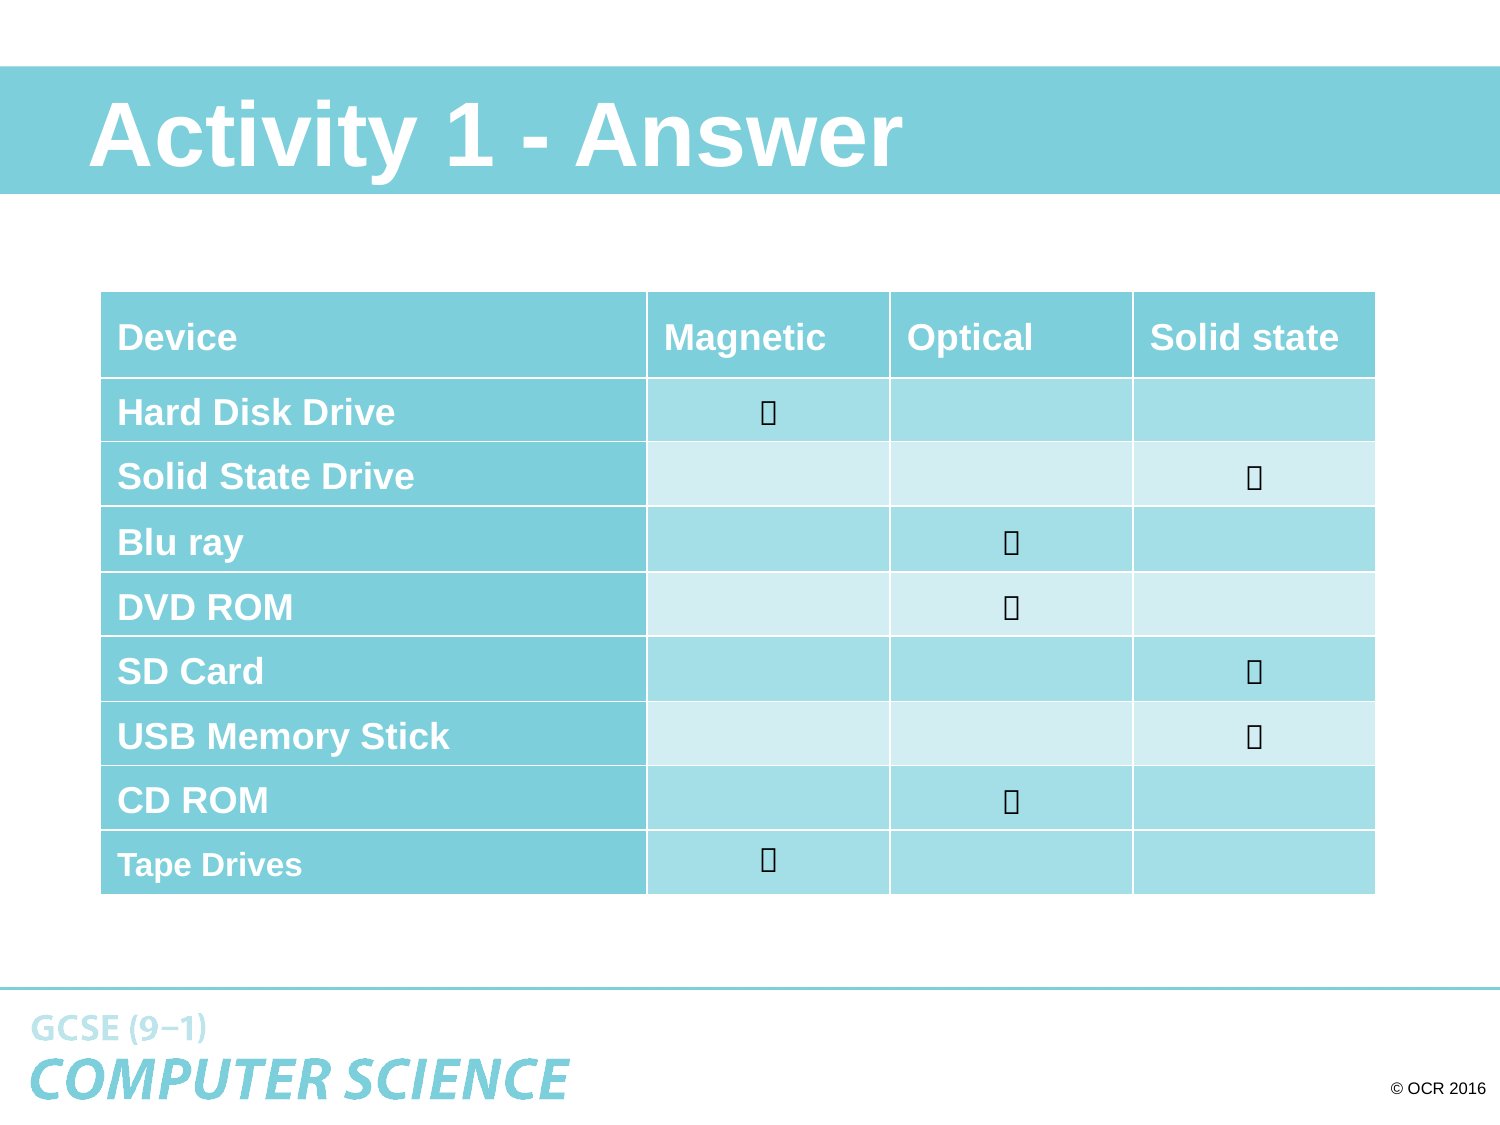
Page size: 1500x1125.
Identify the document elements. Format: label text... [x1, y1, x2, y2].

table_cell  [648, 831, 889, 894]
table_cell [891, 637, 1132, 701]
table_cell [1134, 766, 1375, 829]
table_cell [1134, 379, 1375, 441]
picture [0, 987, 1500, 1124]
table_cell [648, 442, 889, 505]
table_cell [891, 379, 1132, 441]
table_cell [891, 442, 1132, 505]
table_cell DVD ROM [101, 573, 646, 635]
table_header Magnetic [648, 292, 889, 377]
title Activity 1 - Answer [0, 66, 1500, 194]
table_cell [648, 507, 889, 571]
table_cell [1134, 507, 1375, 571]
table_cell  [1134, 637, 1375, 701]
table_cell  [1134, 702, 1375, 765]
table_cell [1134, 831, 1375, 894]
table_cell [648, 573, 889, 635]
table_cell Blu ray [101, 507, 646, 571]
table_cell  [648, 379, 889, 441]
table_cell Solid State Drive [101, 442, 646, 505]
table_cell  [891, 766, 1132, 829]
table_header Optical [891, 292, 1132, 377]
table_cell [891, 702, 1132, 765]
table_cell  [891, 573, 1132, 635]
table_cell [891, 831, 1132, 894]
table_cell [648, 702, 889, 765]
table_cell  [1134, 442, 1375, 505]
table_cell SD Card [101, 637, 646, 701]
table_cell [648, 766, 889, 829]
table_cell CD ROM [101, 766, 646, 829]
table_cell [648, 637, 889, 701]
table_header Device [101, 292, 646, 377]
table_cell Hard Disk Drive [101, 379, 646, 441]
table_cell  [891, 507, 1132, 571]
table_cell [1134, 573, 1375, 635]
table_header Solid state [1134, 292, 1375, 377]
table_cell USB Memory Stick [101, 702, 646, 765]
table_cell Tape Drives [101, 831, 646, 894]
